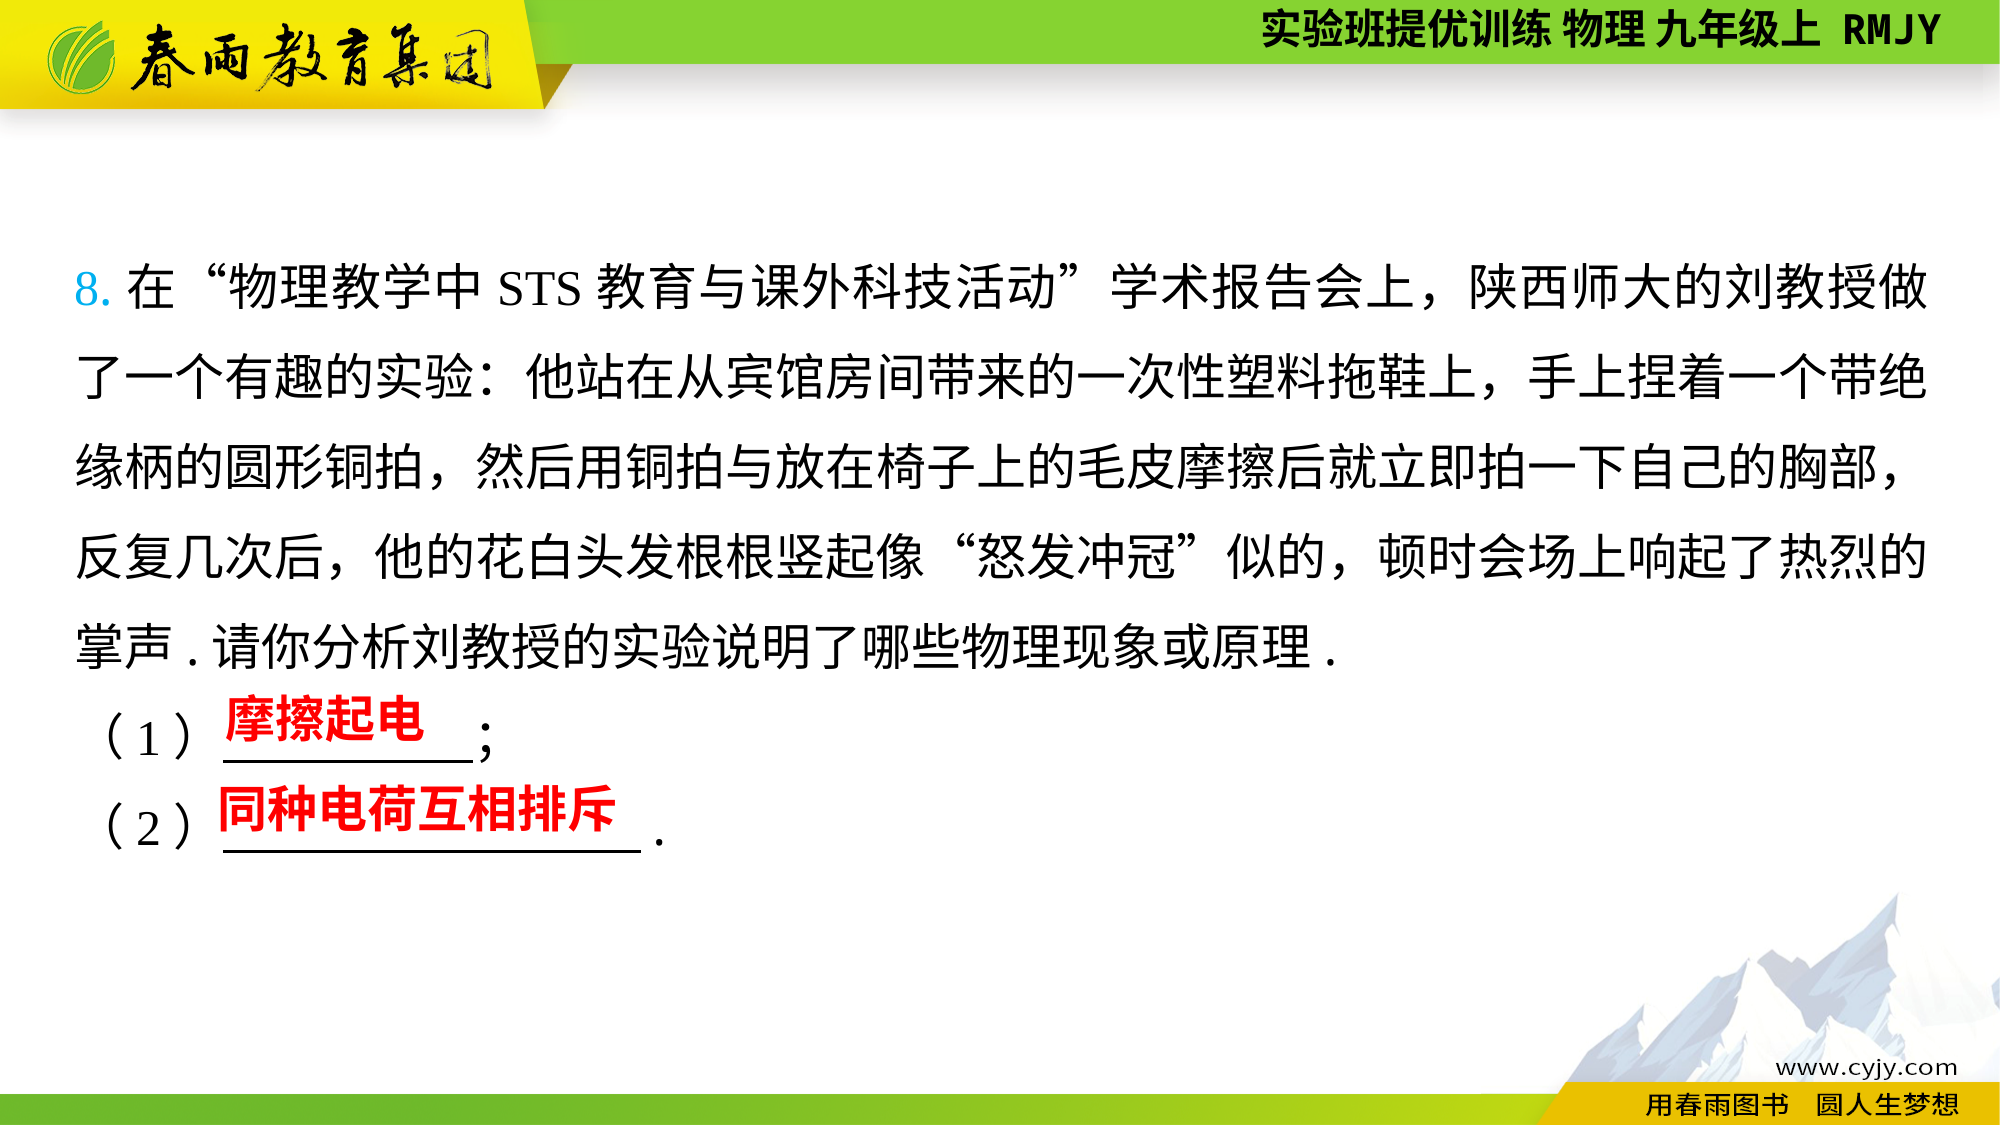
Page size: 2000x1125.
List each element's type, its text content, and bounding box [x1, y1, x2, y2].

picture [0, 0, 2000, 1125]
list 8.在“物理教学中STS教育与课外科技活动”学术报告会上，陕西师大的刘教授做了一个有趣的实验：他站在从宾馆房间带来的一次性塑料拖鞋上，手上捏着一个带绝缘柄的圆形铜拍，然后用铜拍与放在椅子上的毛皮摩擦后就立即拍一下自己的胸部，反复几次后，他的花白头发根根竖起像“怒发冲冠”似的，顿时会场上响起了热烈的掌声.请你分析刘教授的实验说明了哪些物理现象或原理. （1） ； （2） . [59, 218, 1944, 870]
text_box 同种电荷互相排斥 [203, 770, 633, 845]
text_box 摩擦起电 [210, 679, 440, 755]
